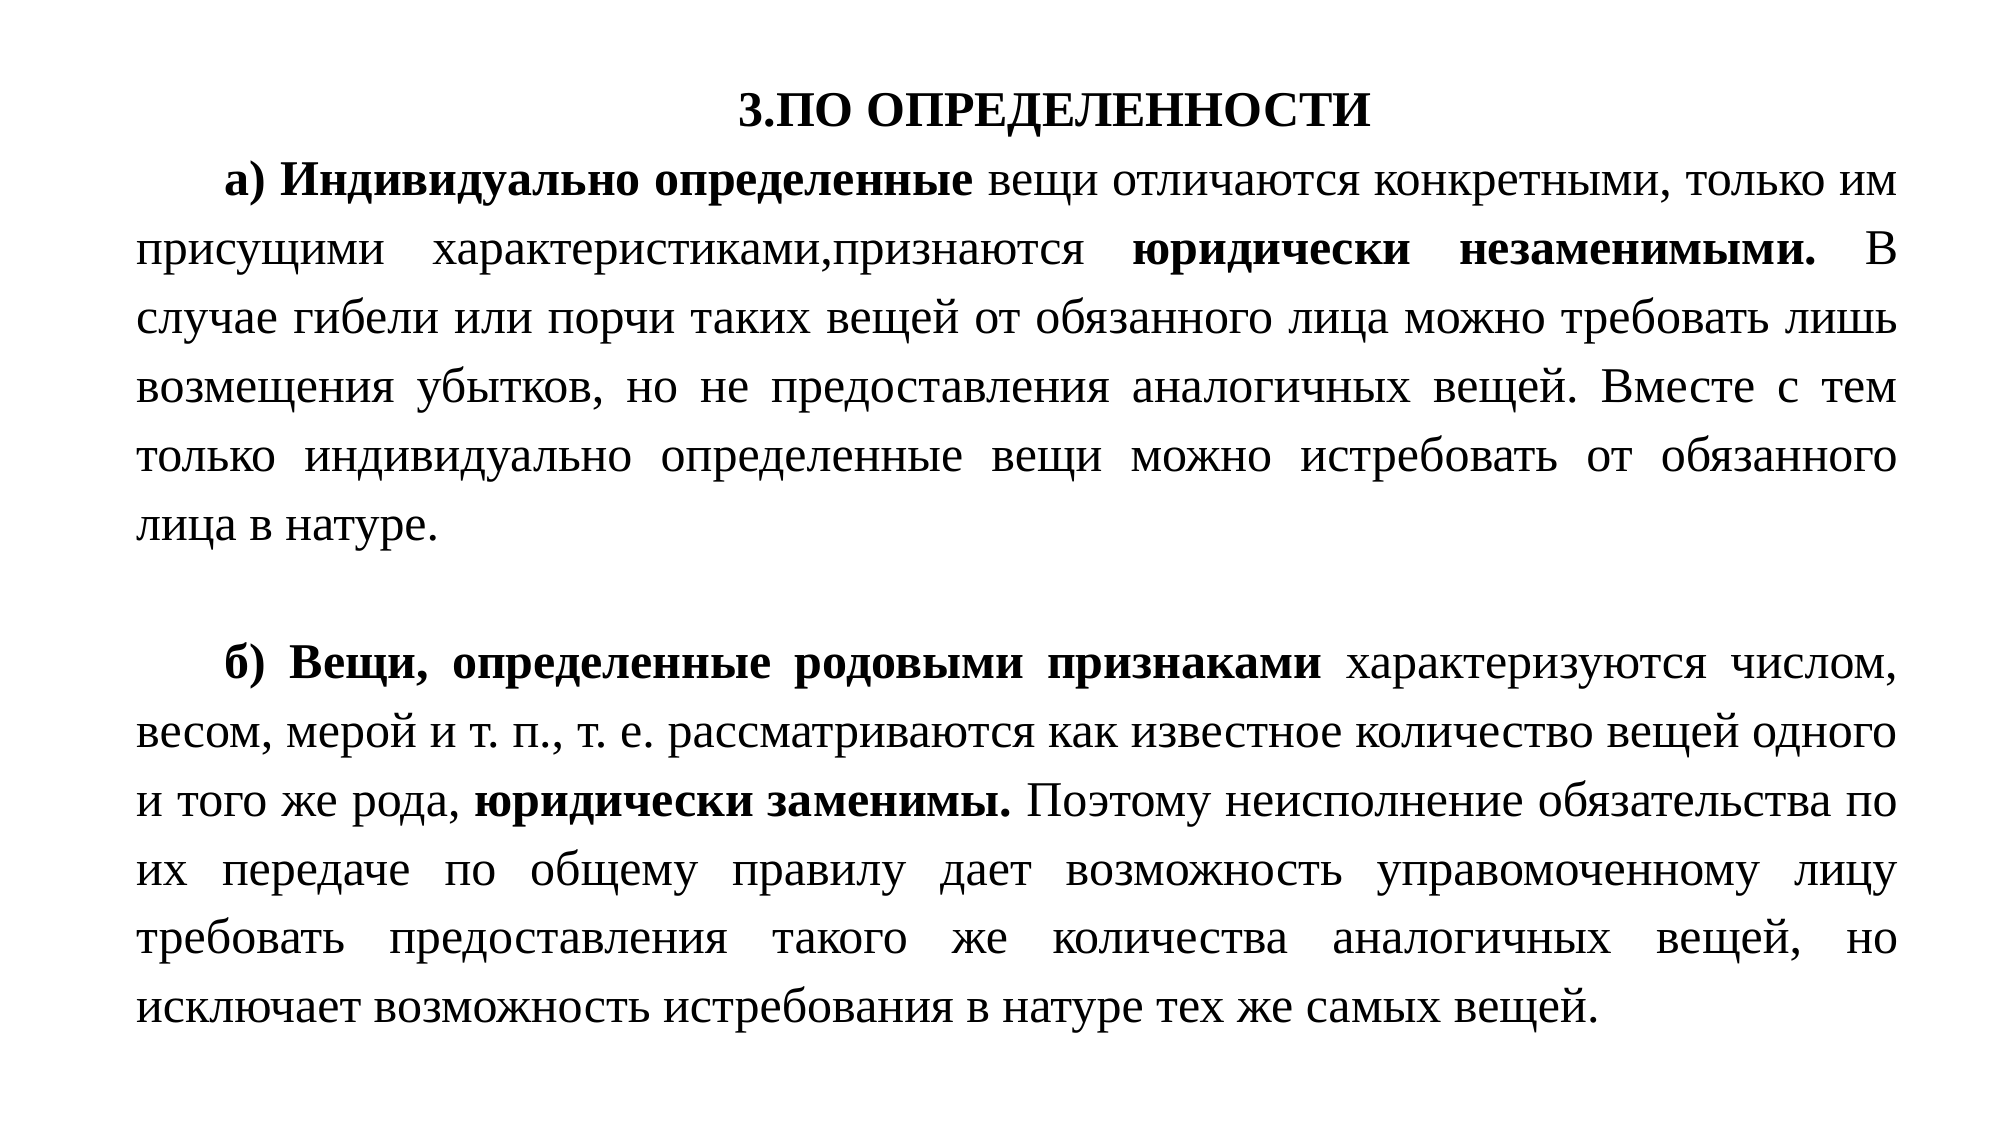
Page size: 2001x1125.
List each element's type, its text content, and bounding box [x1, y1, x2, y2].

text_box 3.ПО ОПРЕДЕЛЕННОСТИ а) Индивидуально определенные вещи отличаются конкретными, только им присущими характеристиками,признаются юридически незаменимыми. В случае гибели или порчи таких вещей от обя­занного лица можно требовать лишь возмещения убытков, но не предоставления аналогичных вещей. Вместе с тем только индиви­дуально определенные вещи можно истребовать от обязанного лица в натуре. б) Вещи, определенные родовыми признаками характеризуются числом, весом, ме­рой и т. п., т. е. рассматриваются как известное количество вещей одного и того же рода, юридически за­менимы. Поэтому неисполнение обязательства по их передаче по общему правилу дает возможность управомоченному лицу требовать предоставления такого же количества аналогичных ве­щей, но исключает возможность истребования в натуре тех же са­мых вещей. [121, 59, 1913, 1101]
